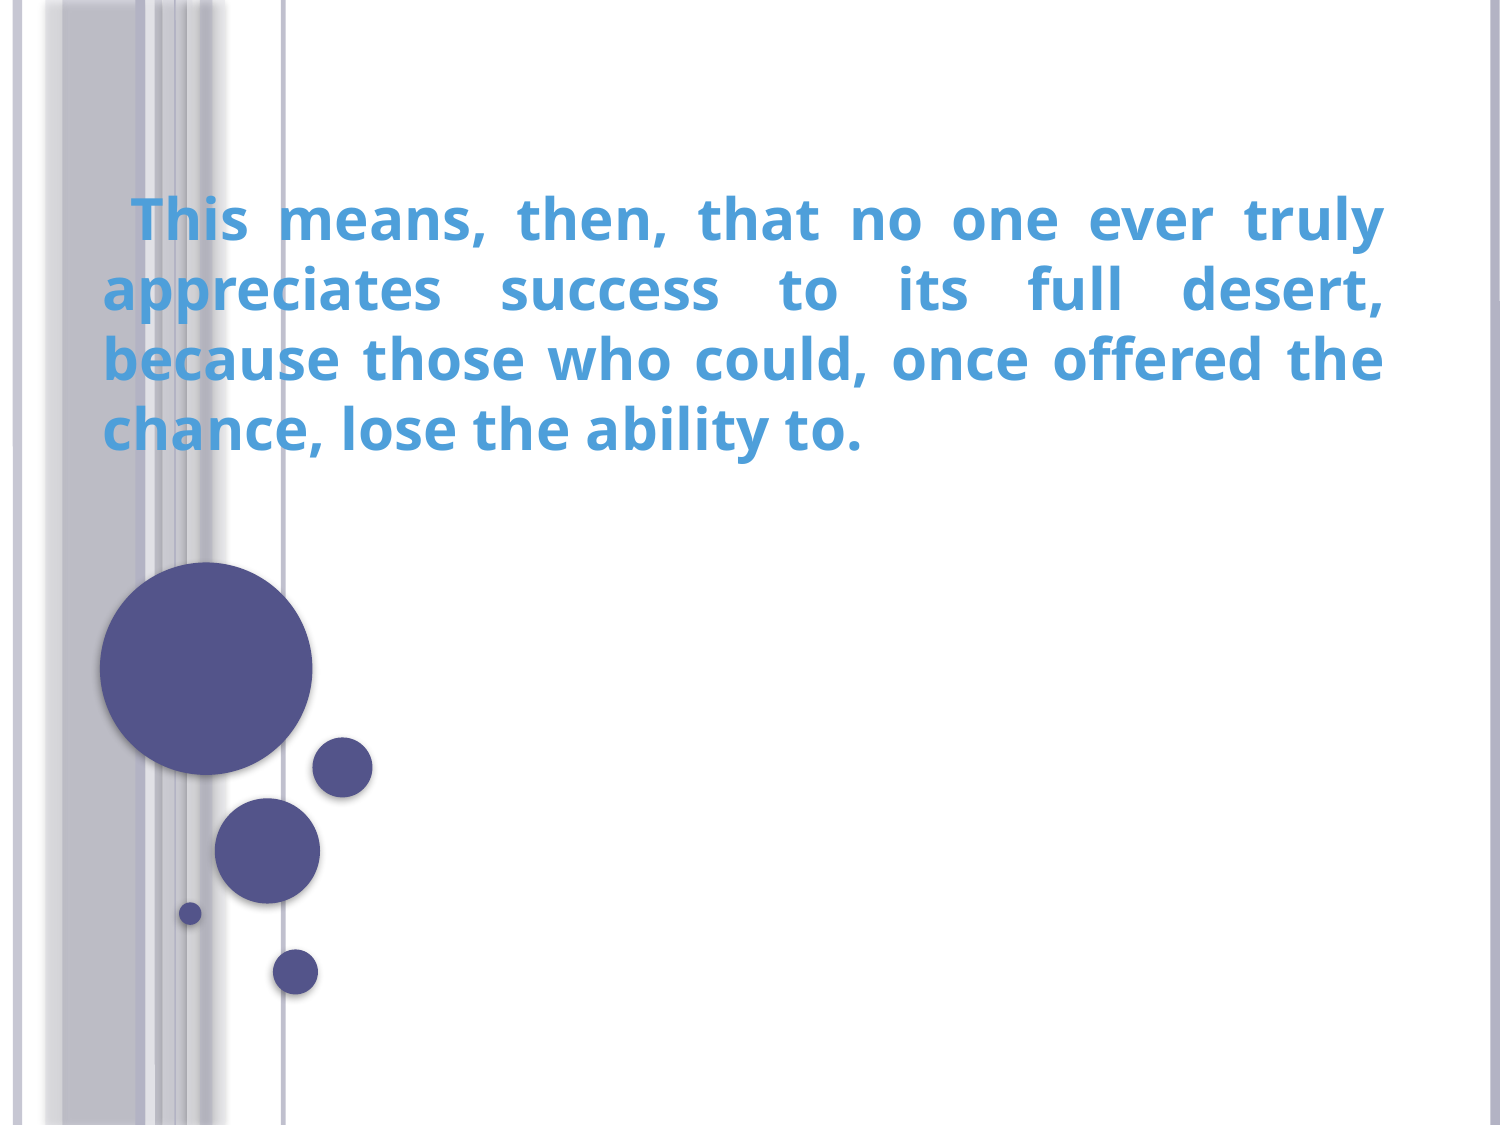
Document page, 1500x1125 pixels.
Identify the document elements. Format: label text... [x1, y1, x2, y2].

text_box This means, then, that no one ever truly appreciates success to its full desert, because those who could, once offered the chance, lose the ability to. [87, 174, 1400, 470]
